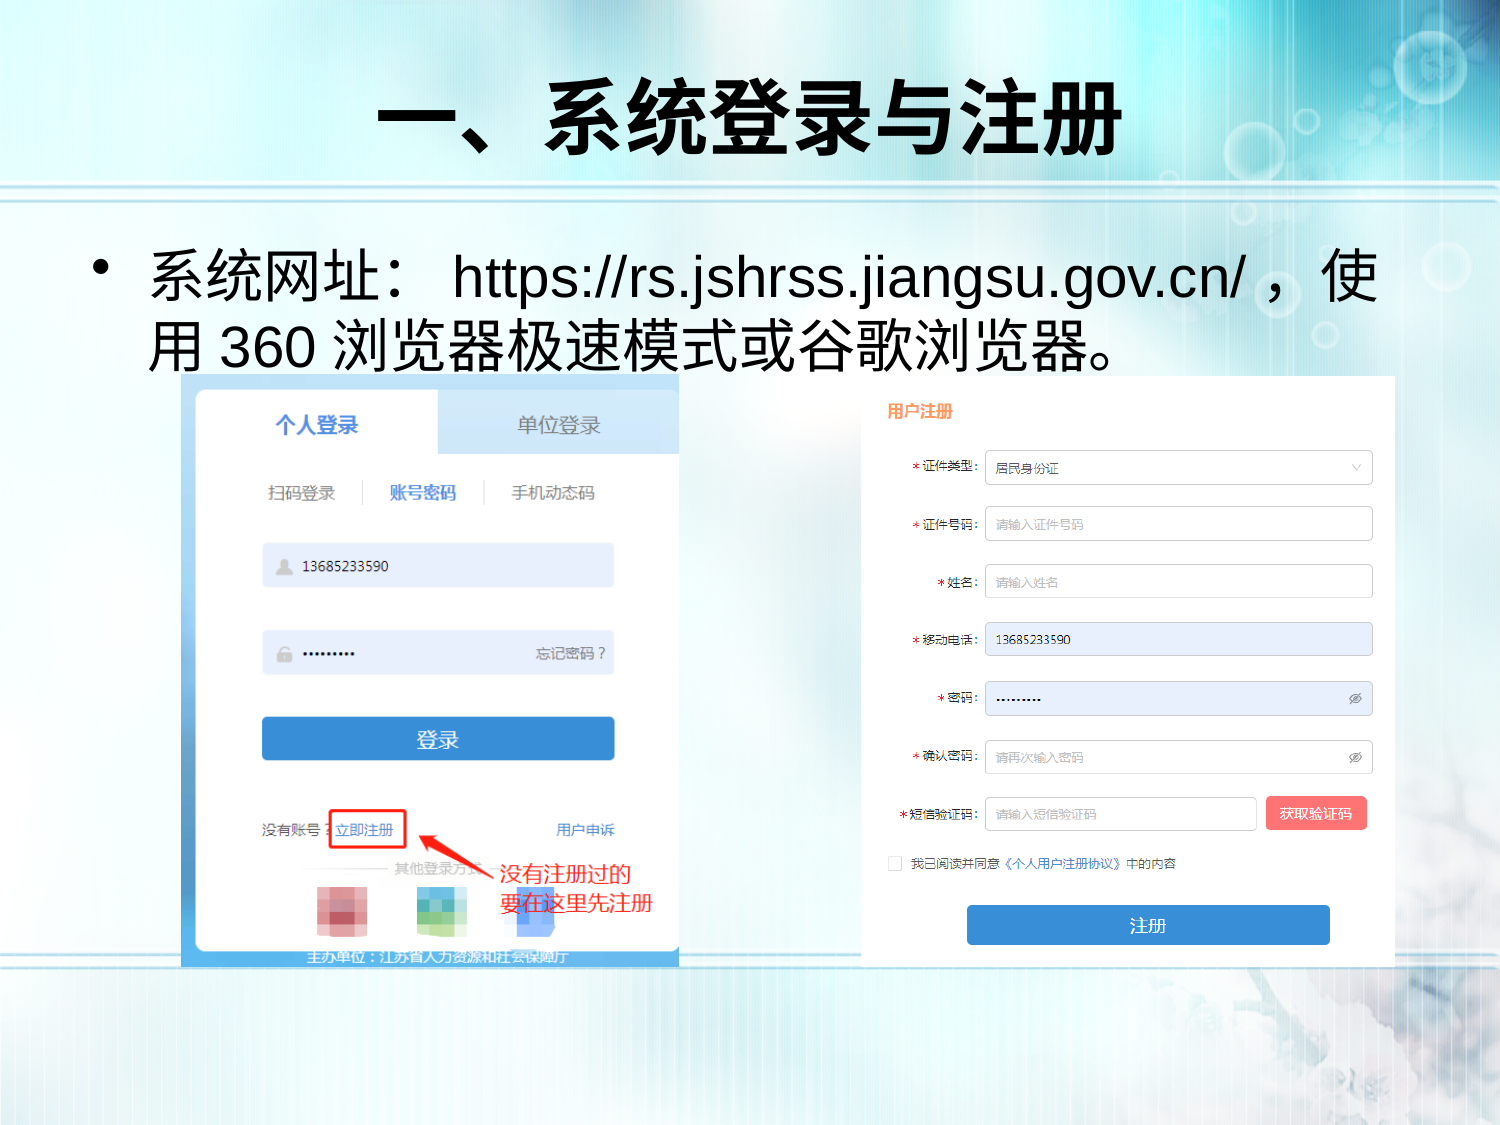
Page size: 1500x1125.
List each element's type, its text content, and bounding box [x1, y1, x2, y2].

title 一、系统登录与注册 [74, 45, 1426, 185]
picture [0, 0, 1500, 1125]
list 系统网址：https://rs.jshrss.jiangsu.gov.cn/，使用360浏览器极速模式或谷歌浏览器。 [76, 231, 1434, 975]
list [181, 374, 679, 967]
